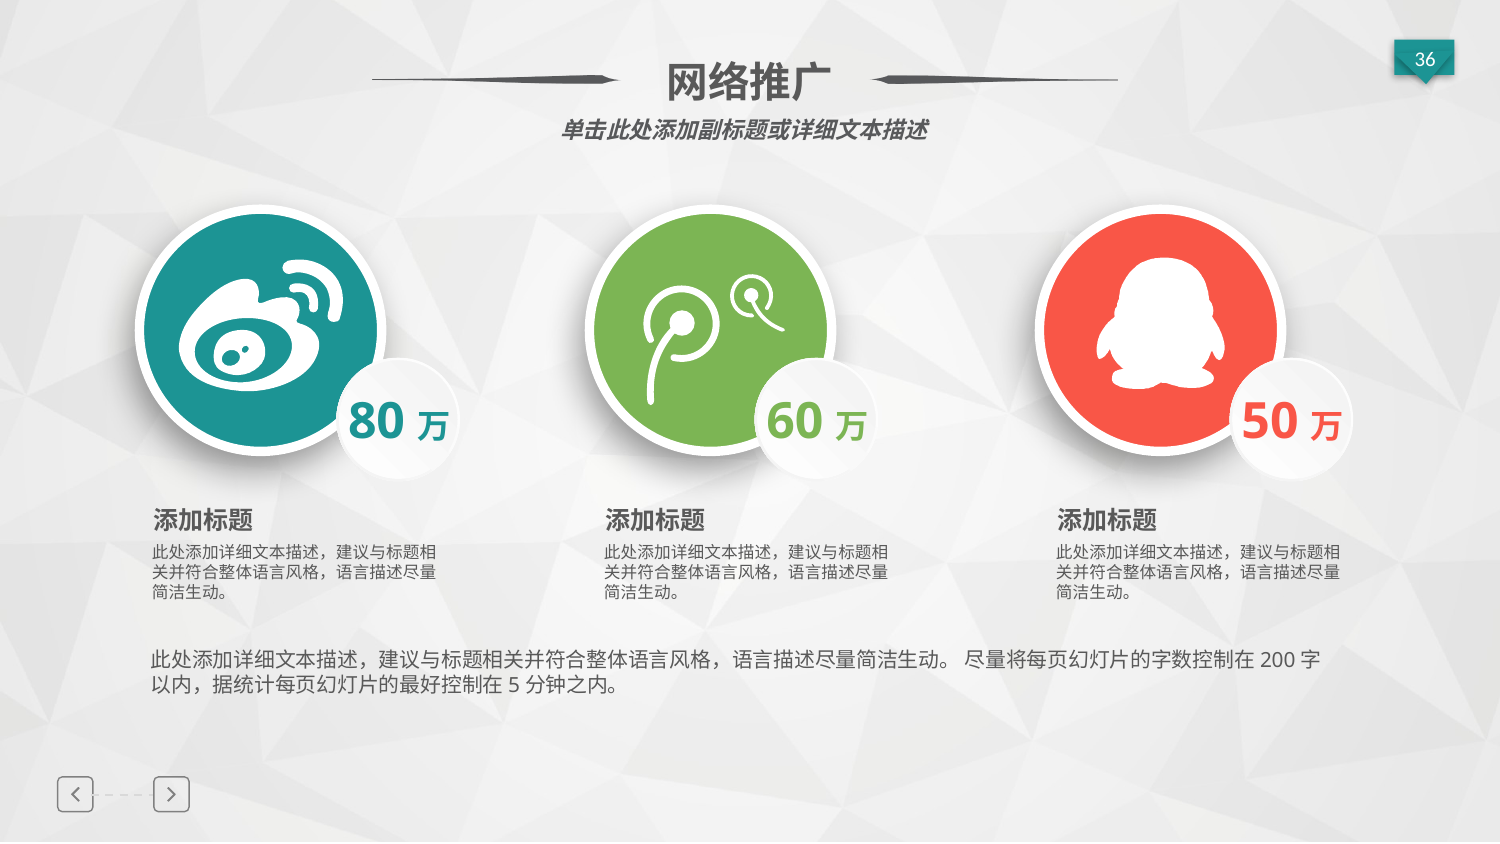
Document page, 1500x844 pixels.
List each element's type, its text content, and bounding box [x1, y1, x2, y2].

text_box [1039, 208, 1282, 452]
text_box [139, 208, 382, 452]
text_box 单击此处添加副标题或详细文本描述 [545, 108, 943, 151]
text_box 此处添加详细文本描述，建议与标题相关并符合整体语言风格，语言描述尽量简洁生动。 尽量将每页幻灯片的字数控制在200字以内，据统计每页幻灯片的最好控制在5分钟之内。 [135, 638, 1350, 704]
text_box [1227, 357, 1358, 482]
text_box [136, 496, 465, 611]
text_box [752, 357, 883, 482]
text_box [334, 357, 465, 482]
text_box 网络推广 [584, 55, 916, 106]
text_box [1040, 496, 1369, 611]
picture [0, 0, 1500, 842]
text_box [588, 496, 917, 611]
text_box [589, 208, 832, 452]
